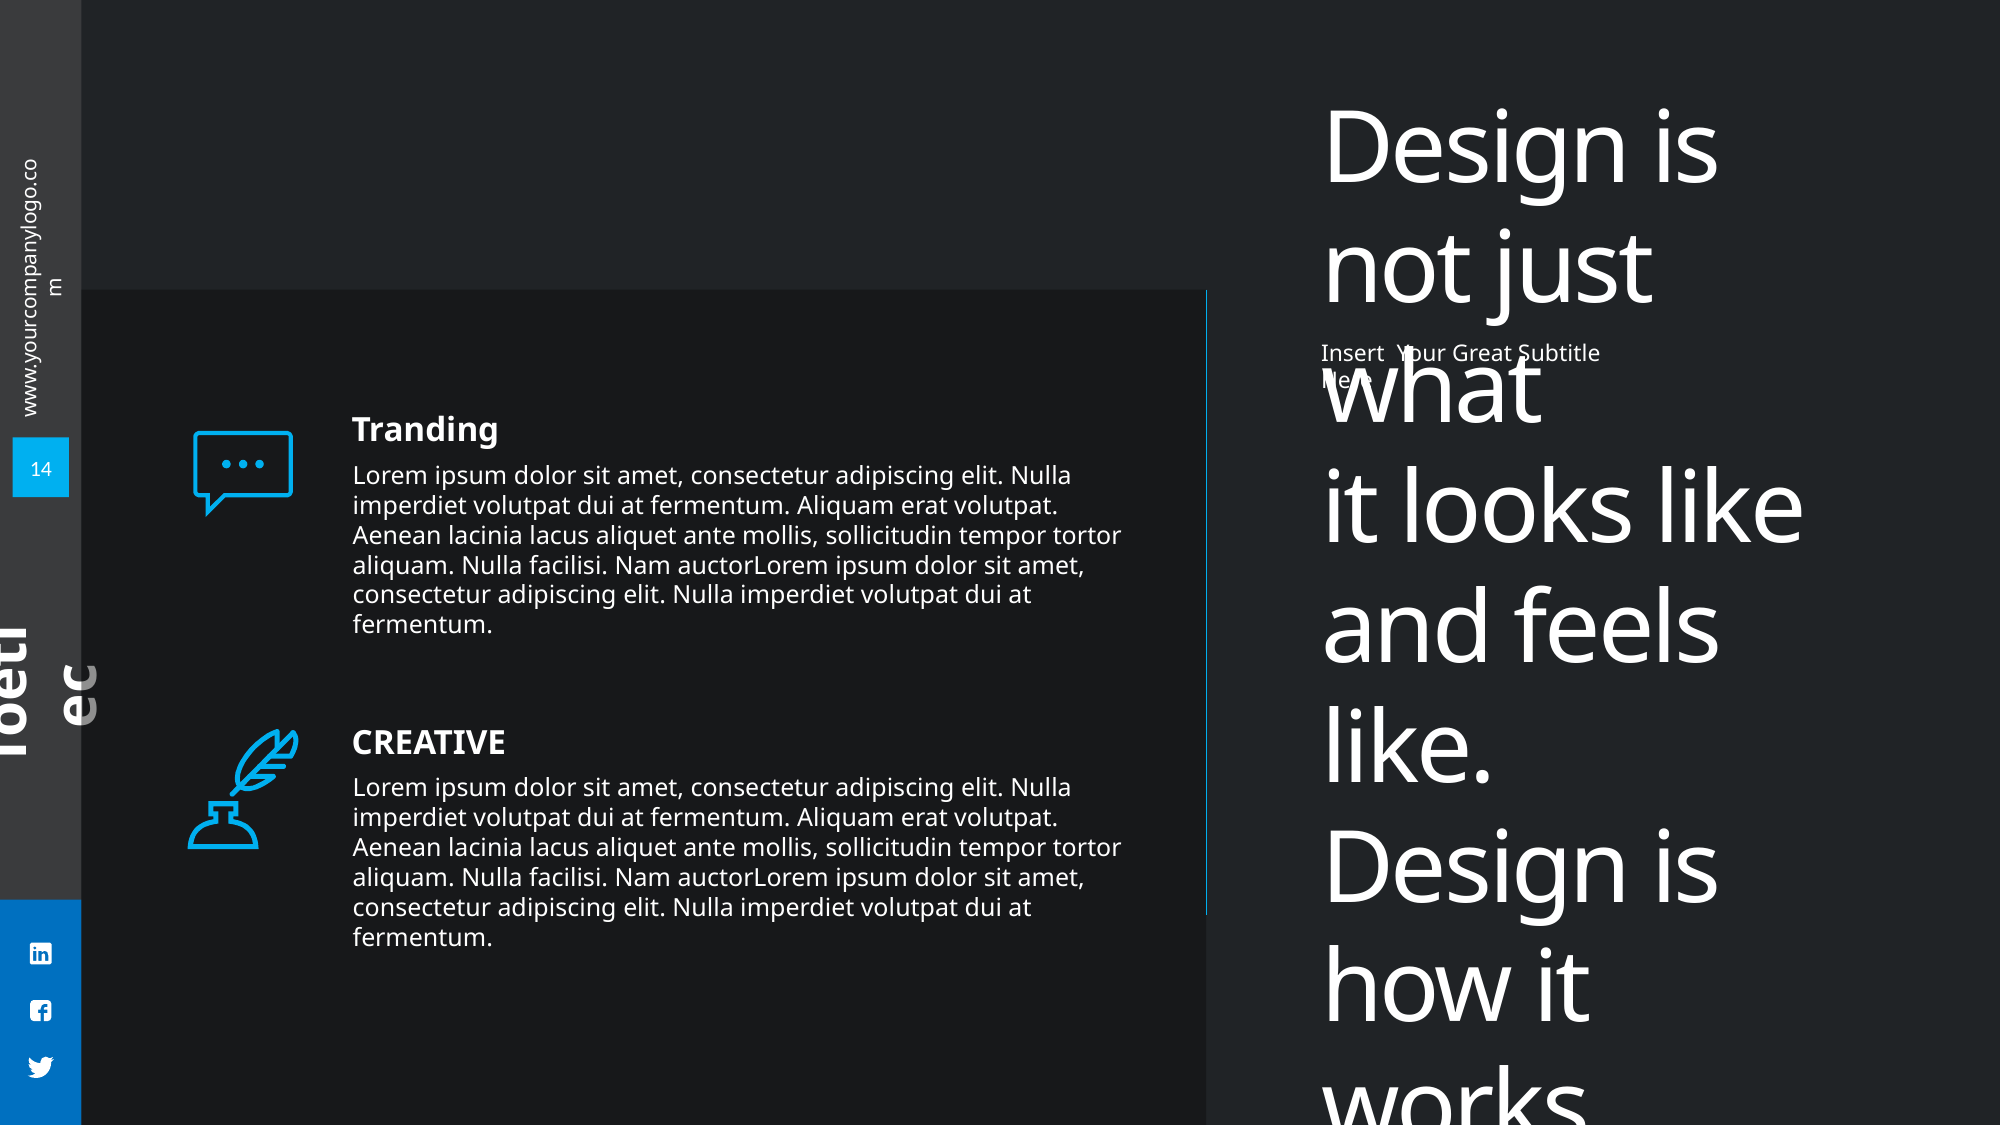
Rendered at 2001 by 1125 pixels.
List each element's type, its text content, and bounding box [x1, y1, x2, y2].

slide_number 14 [12, 437, 69, 498]
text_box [187, 729, 299, 850]
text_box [193, 430, 293, 518]
picture [81, 0, 2000, 1125]
